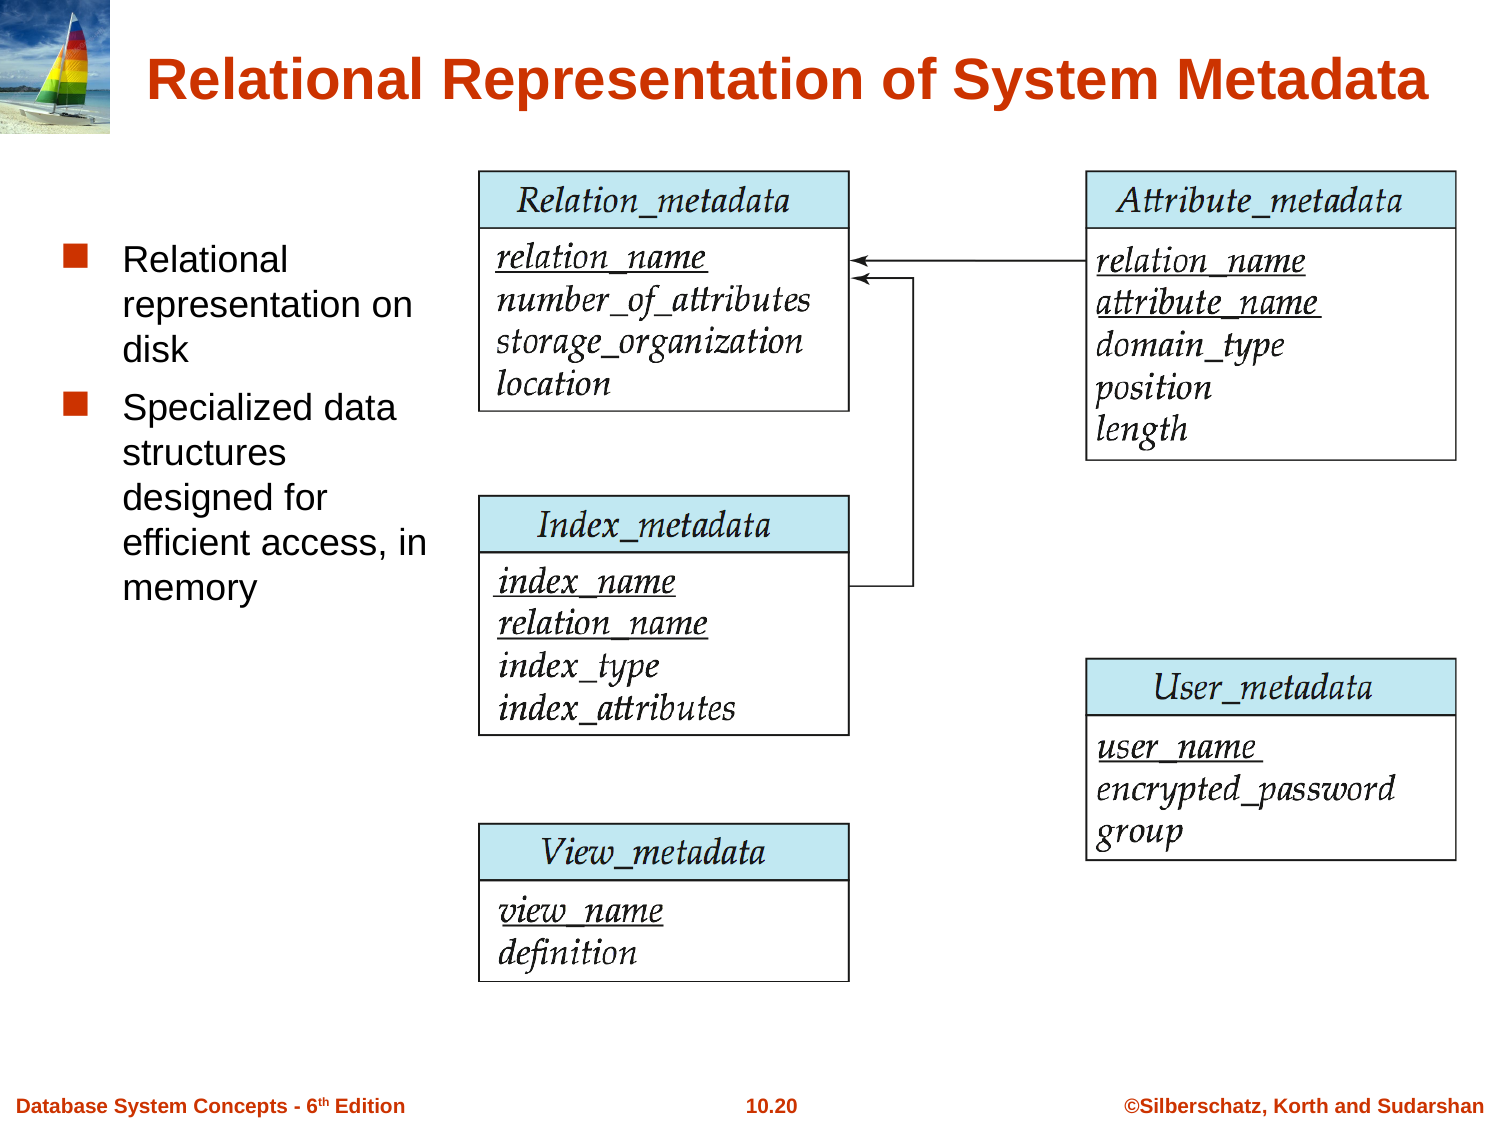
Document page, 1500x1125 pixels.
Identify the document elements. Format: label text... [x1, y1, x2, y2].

title Relational Representation of System Metadata [125, 18, 1452, 120]
picture [0, 0, 110, 134]
list Relational representation on disk Specialized data structures designed for efficient access, in memory [51, 227, 448, 1027]
picture [478, 170, 1457, 983]
